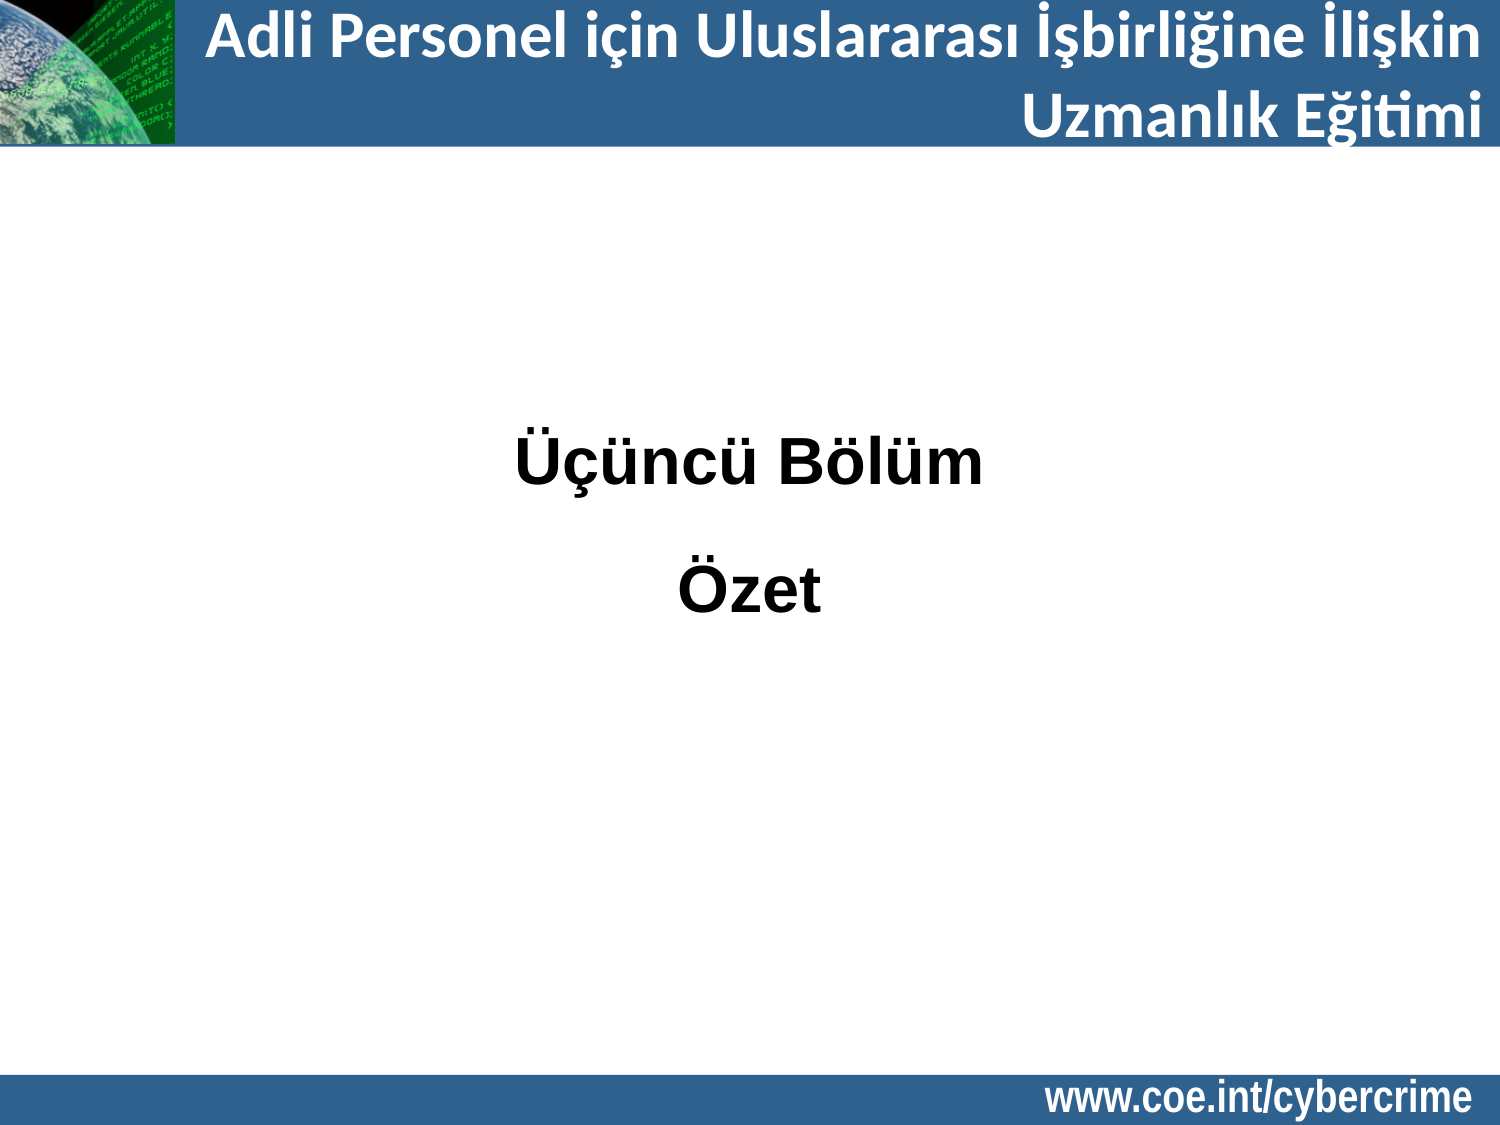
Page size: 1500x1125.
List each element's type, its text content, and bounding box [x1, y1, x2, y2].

text_box [0, 1073, 1030, 1125]
text_box Adli Personel için Uluslararası İşbirliğine İlişkin Uzmanlık Eğitimi [177, 0, 1500, 149]
picture [0, 0, 175, 144]
text_box Üçüncü Bölüm Özet [50, 425, 1450, 633]
text_box www.coe.int/cybercrime [1030, 1059, 1500, 1125]
